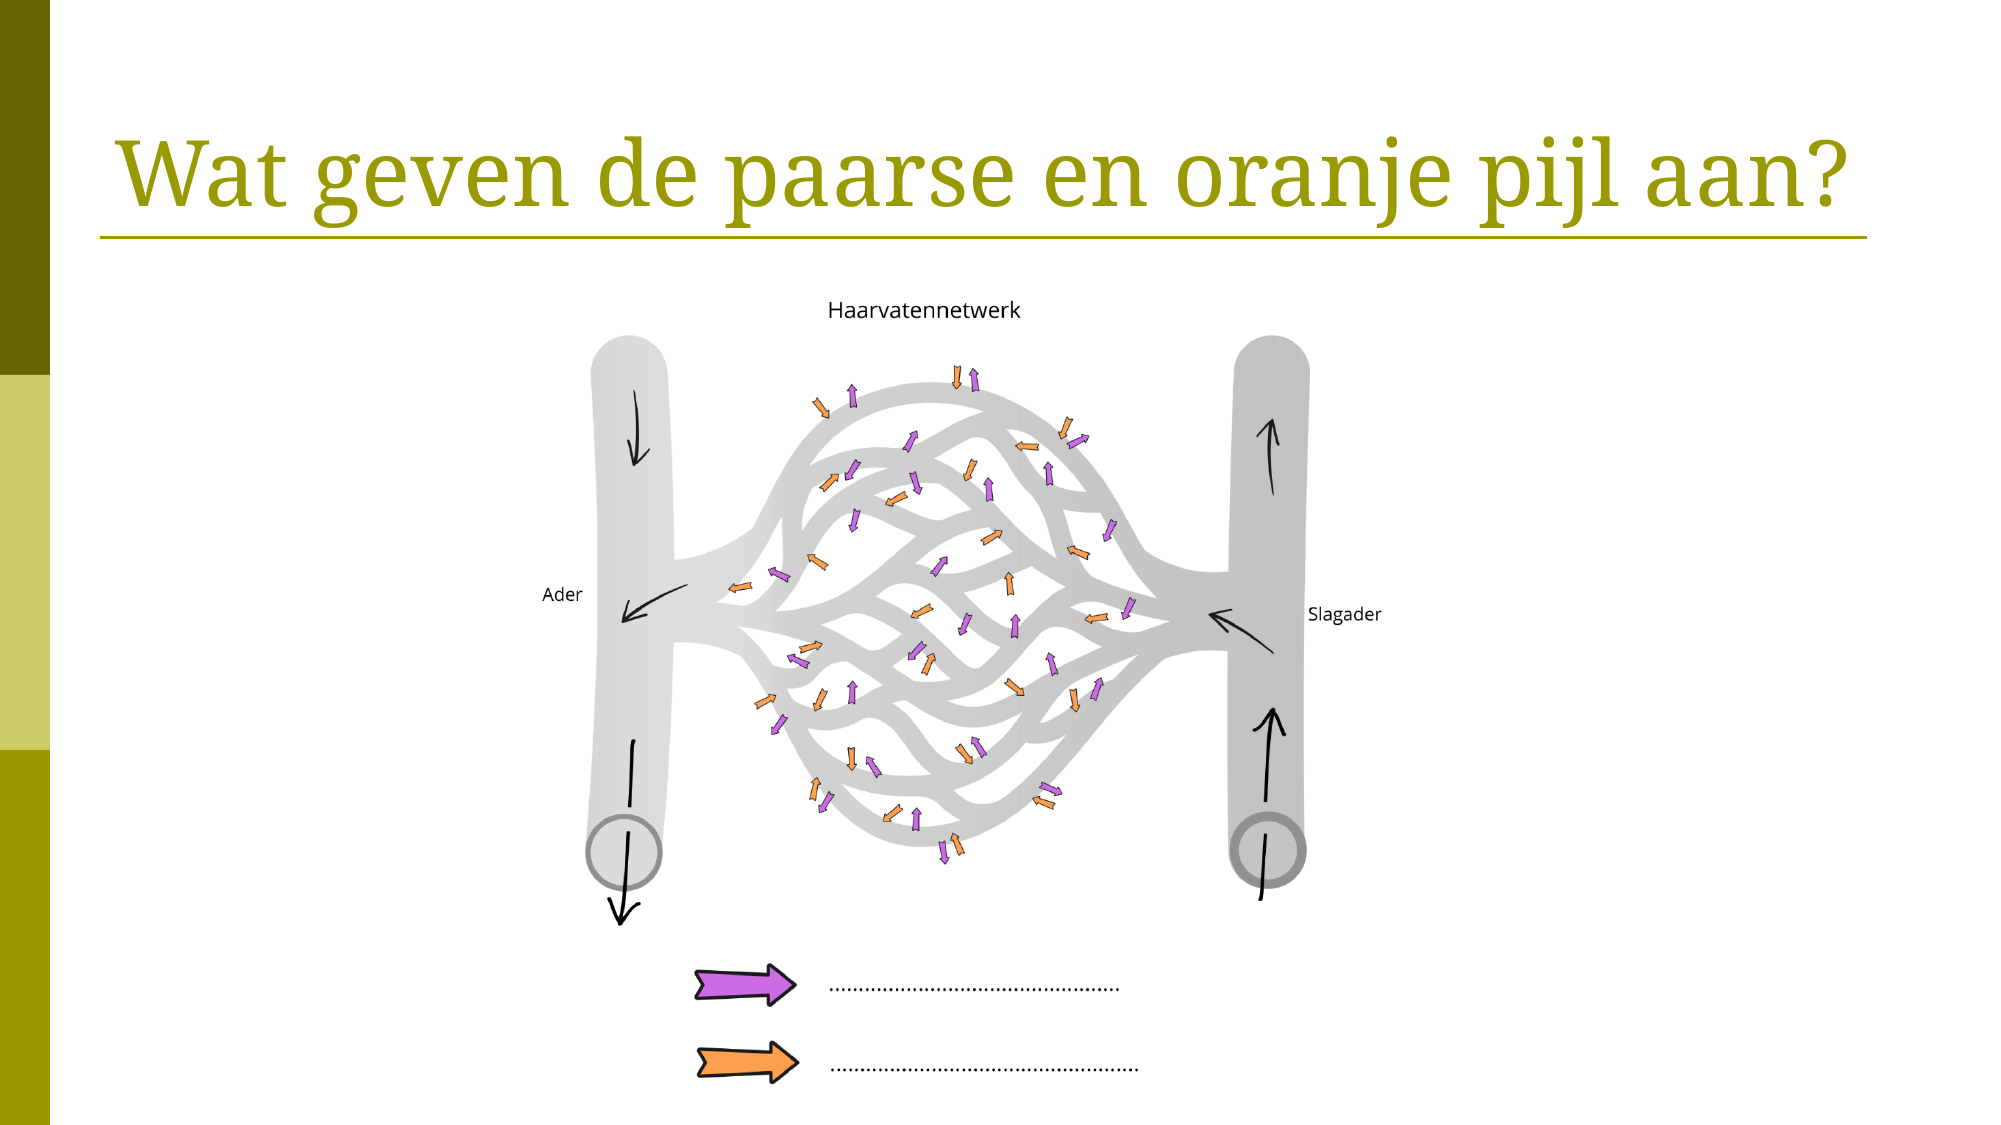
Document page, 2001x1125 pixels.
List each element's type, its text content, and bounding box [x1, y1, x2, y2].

title Wat geven de paarse en oranje pijl aan? [99, 45, 1900, 233]
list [538, 271, 1396, 1125]
